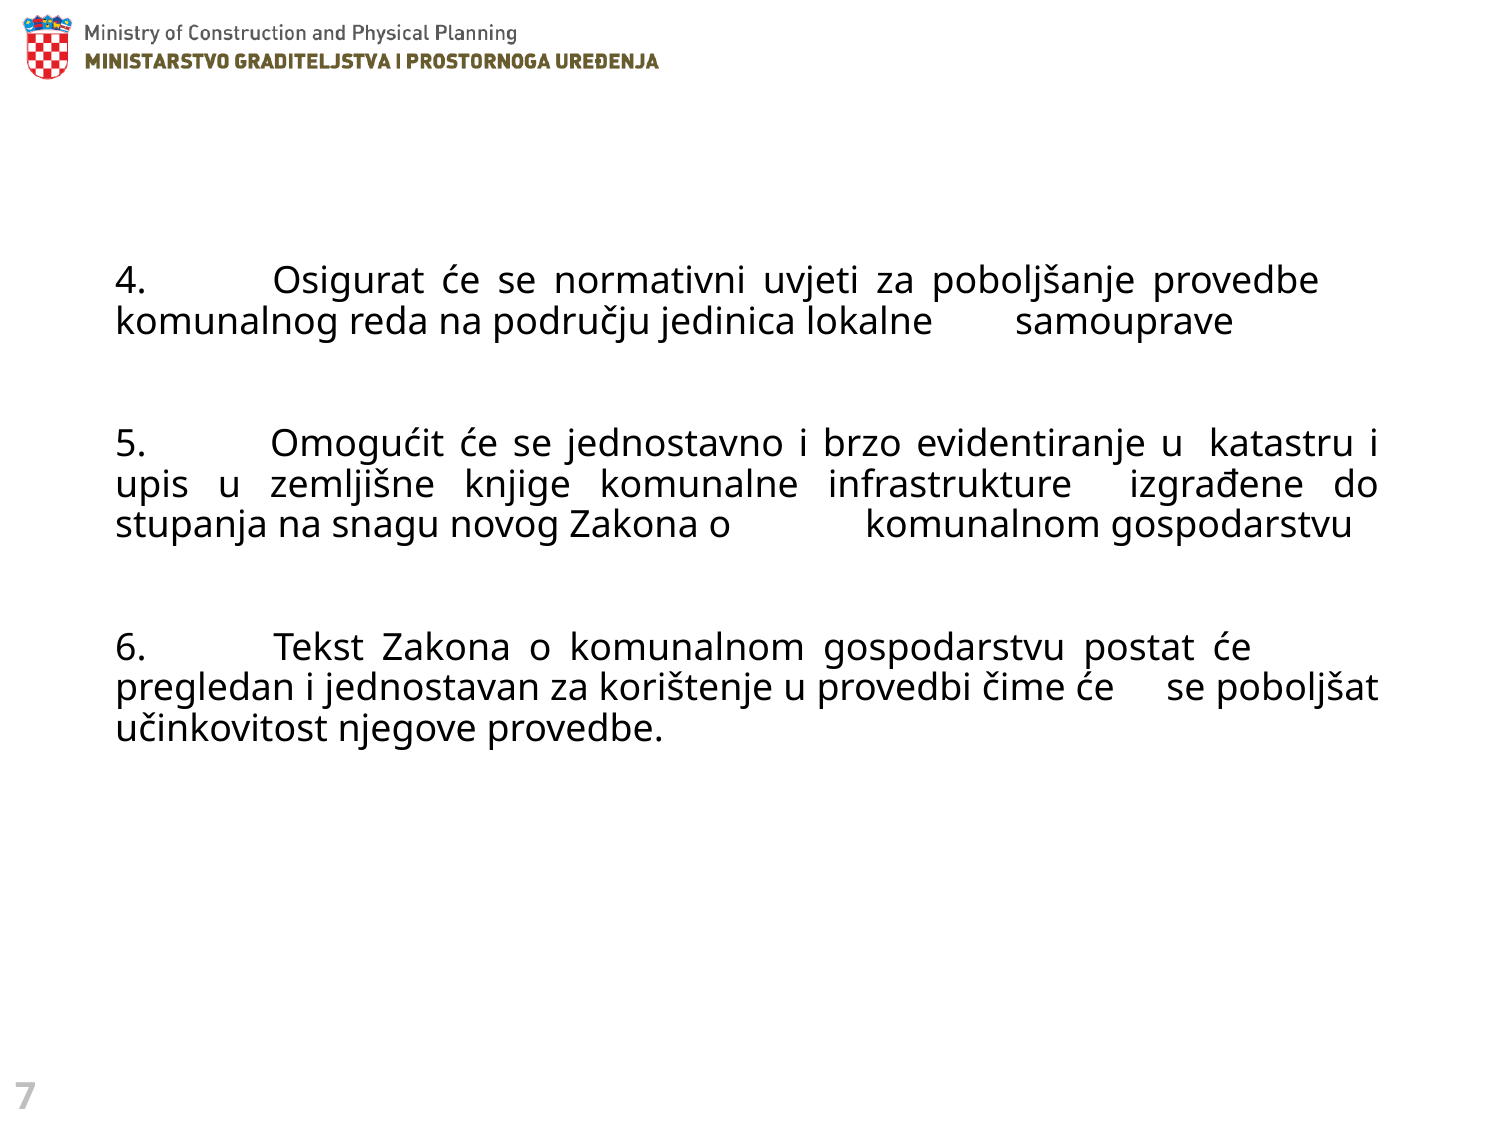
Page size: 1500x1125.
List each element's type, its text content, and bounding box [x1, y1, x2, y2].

text_box 7 [0, 1064, 184, 1125]
list 4. Osigurat će se normativni uvjeti za poboljšanje provedbe komunalnog reda na području jedinica lokalne samouprave 5. Omogućit će se jednostavno i brzo evidentiranje u katastru i upis u zemljišne knjige komunalne infrastrukture izgrađene do stupanja na snagu novog Zakona o komunalnom gospodarstvu 6. Tekst Zakona o komunalnom gospodarstvu postat će pregledan i jednostavan za korištenje u provedbi čime će se poboljšat učinkovitost njegove provedbe. [100, 254, 1394, 968]
picture [0, 0, 689, 100]
